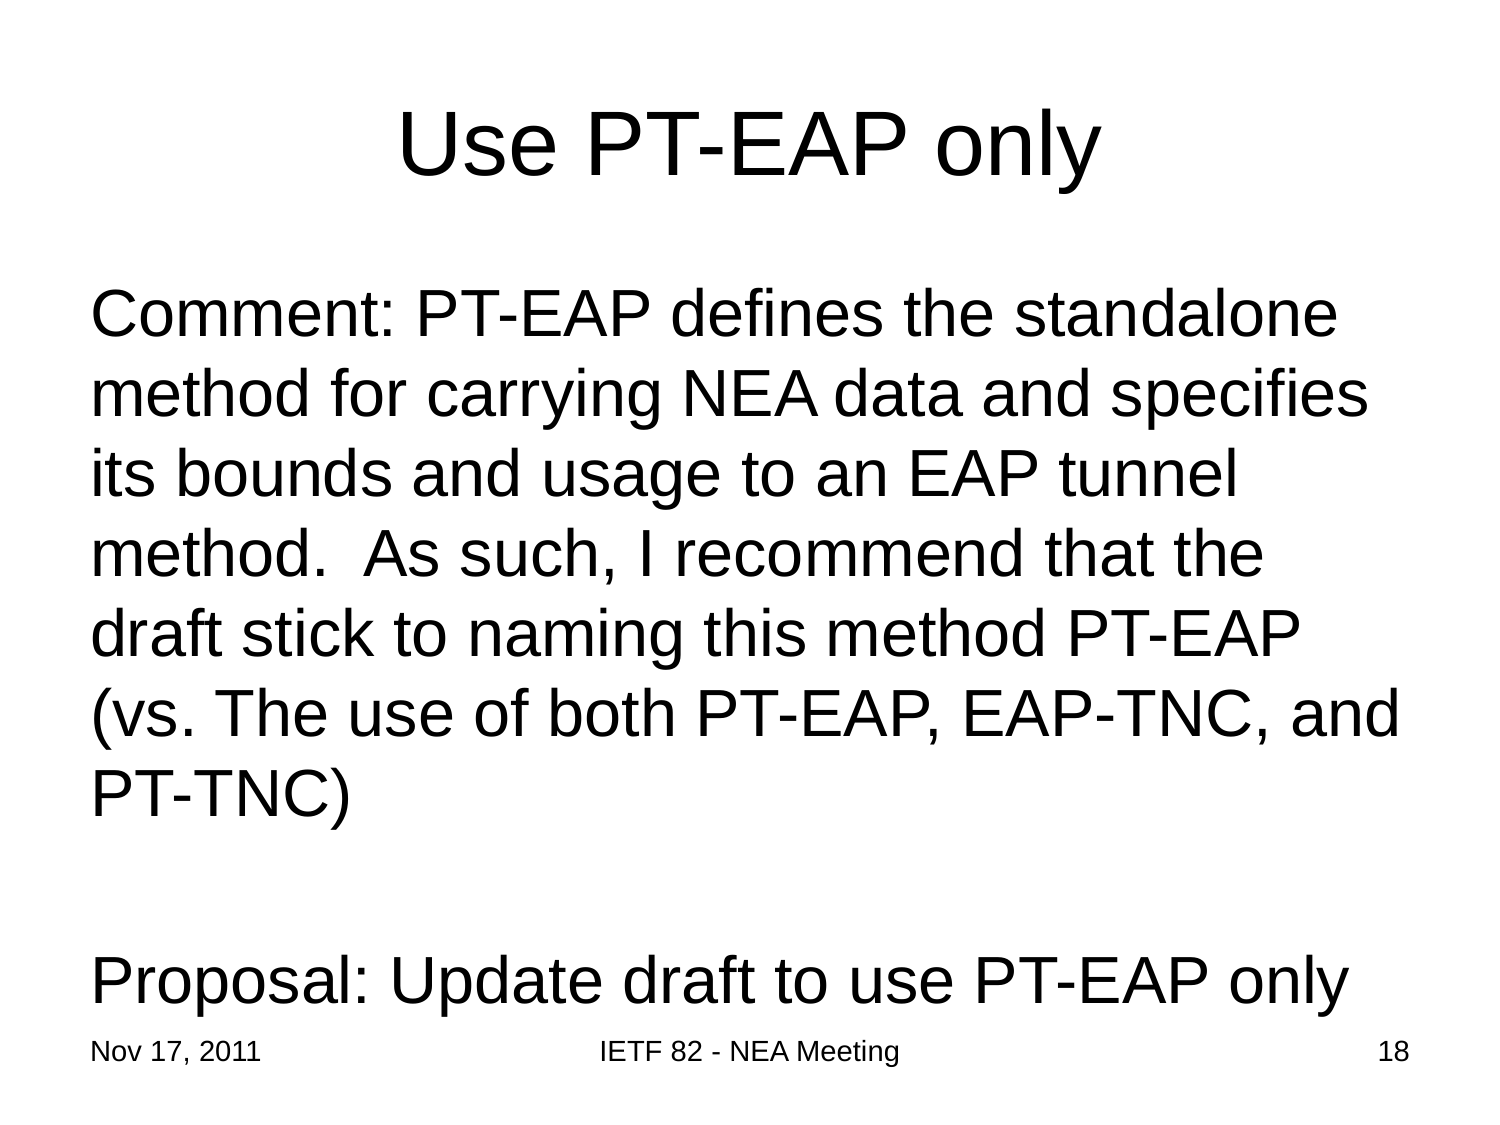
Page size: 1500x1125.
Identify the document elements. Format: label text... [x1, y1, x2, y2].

footer IETF 82 - NEA Meeting [512, 1024, 988, 1103]
list Comment: PT-EAP defines the standalone method for carrying NEA data and specifies its bounds and usage to an EAP tunnel method. As such, I recommend that the draft stick to naming this method PT-EAP (vs. The use of both PT-EAP, EAP-TNC, and PT-TNC) Proposal: Update draft to use PT-EAP only [74, 262, 1426, 1006]
slide_number 18 [1074, 1024, 1426, 1103]
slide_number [74, 1024, 426, 1103]
title Use PT-EAP only [74, 44, 1426, 233]
